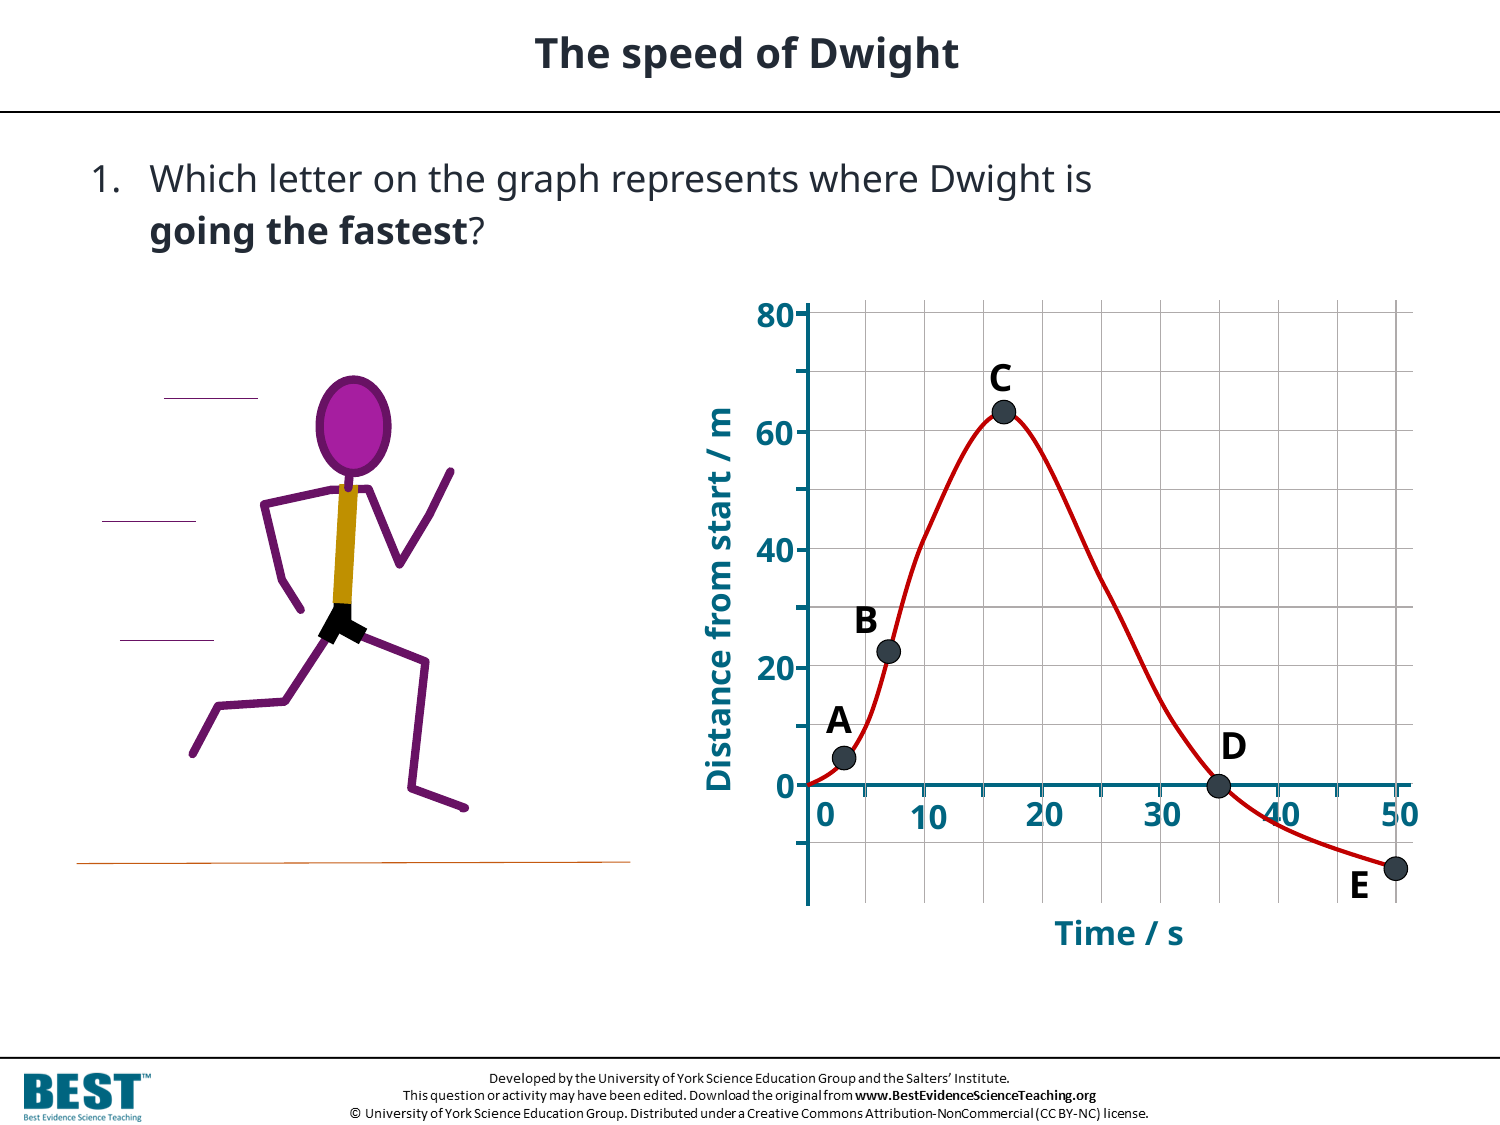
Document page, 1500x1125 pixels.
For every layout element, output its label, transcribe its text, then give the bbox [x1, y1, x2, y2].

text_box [689, 286, 1442, 961]
picture [0, 111, 1500, 1125]
text_box The speed of Dwight [23, 4, 1471, 99]
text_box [76, 379, 631, 864]
